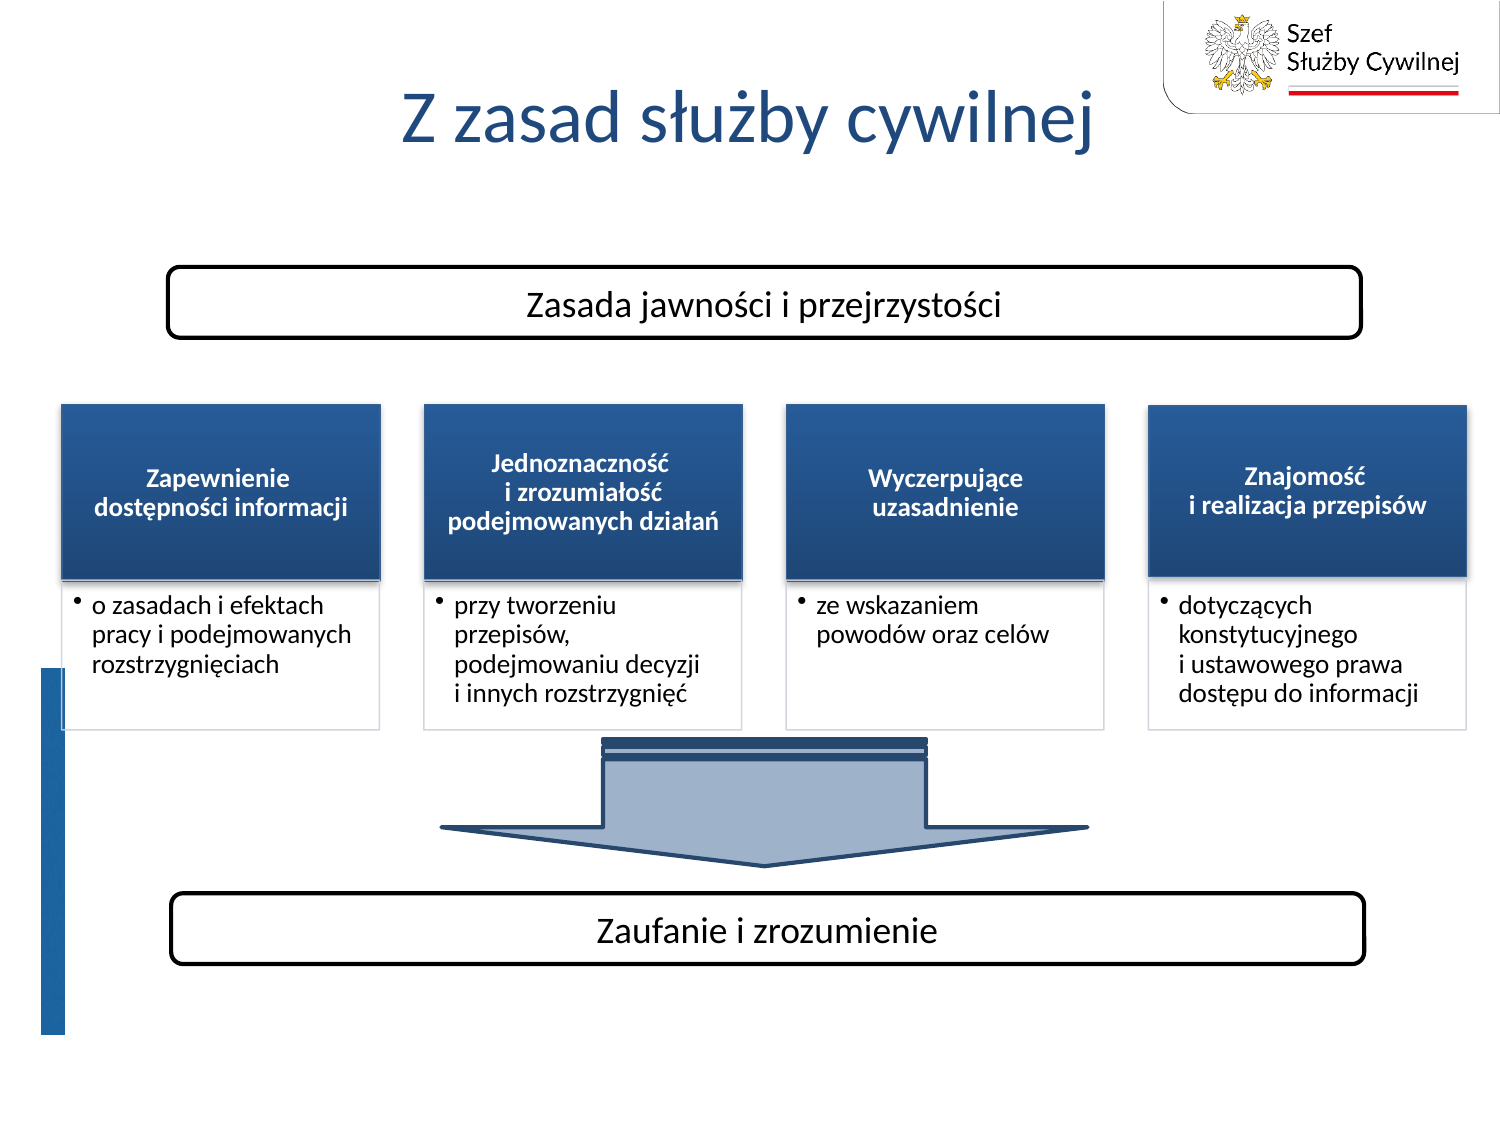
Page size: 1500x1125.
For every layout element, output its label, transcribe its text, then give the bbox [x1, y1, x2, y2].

picture [41, 668, 65, 1035]
text_box [596, 848, 933, 869]
title Z zasad służby cywilnej [98, 60, 1400, 185]
picture [1163, 0, 1500, 114]
text_box Zaufanie i zrozumienie [169, 891, 1367, 967]
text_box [61, 260, 1468, 841]
